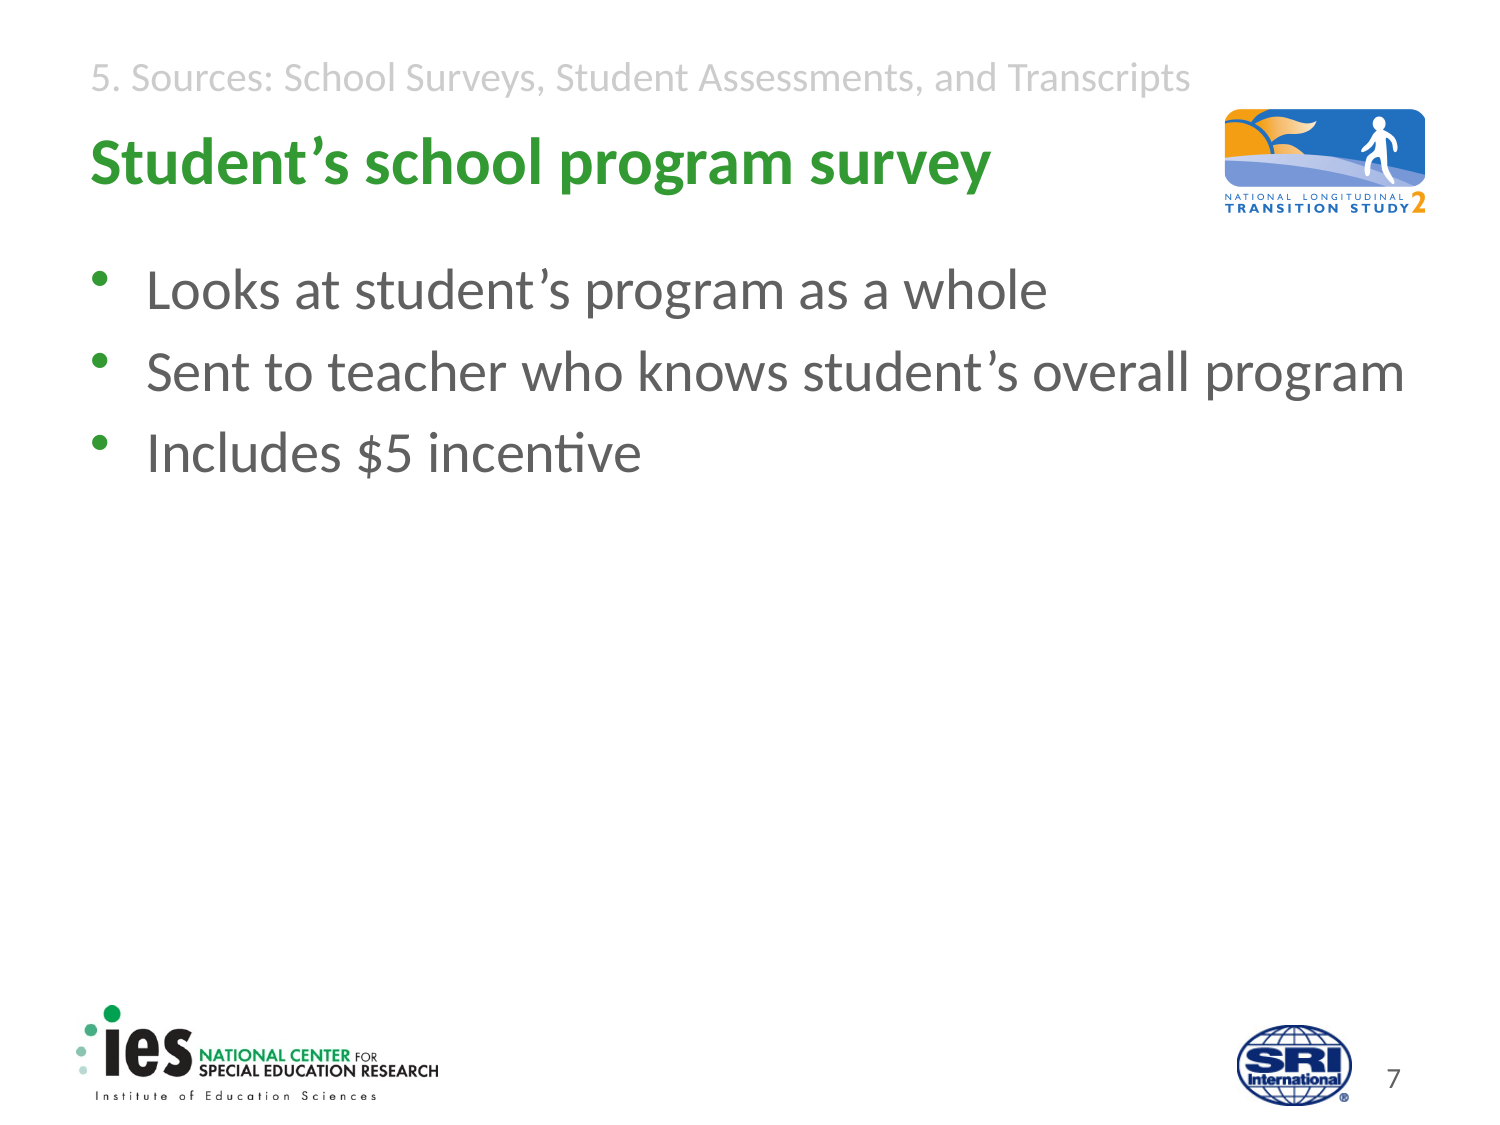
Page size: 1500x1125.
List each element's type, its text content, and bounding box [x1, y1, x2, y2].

title Student’s school program survey [74, 90, 1426, 226]
slide_number 6 [1312, 1051, 1417, 1125]
picture [1237, 1025, 1352, 1106]
list Looks at student’s program as a whole Sent to teacher who knows student’s overall program Includes $5 incentive [74, 243, 1426, 987]
picture [76, 1005, 438, 1100]
